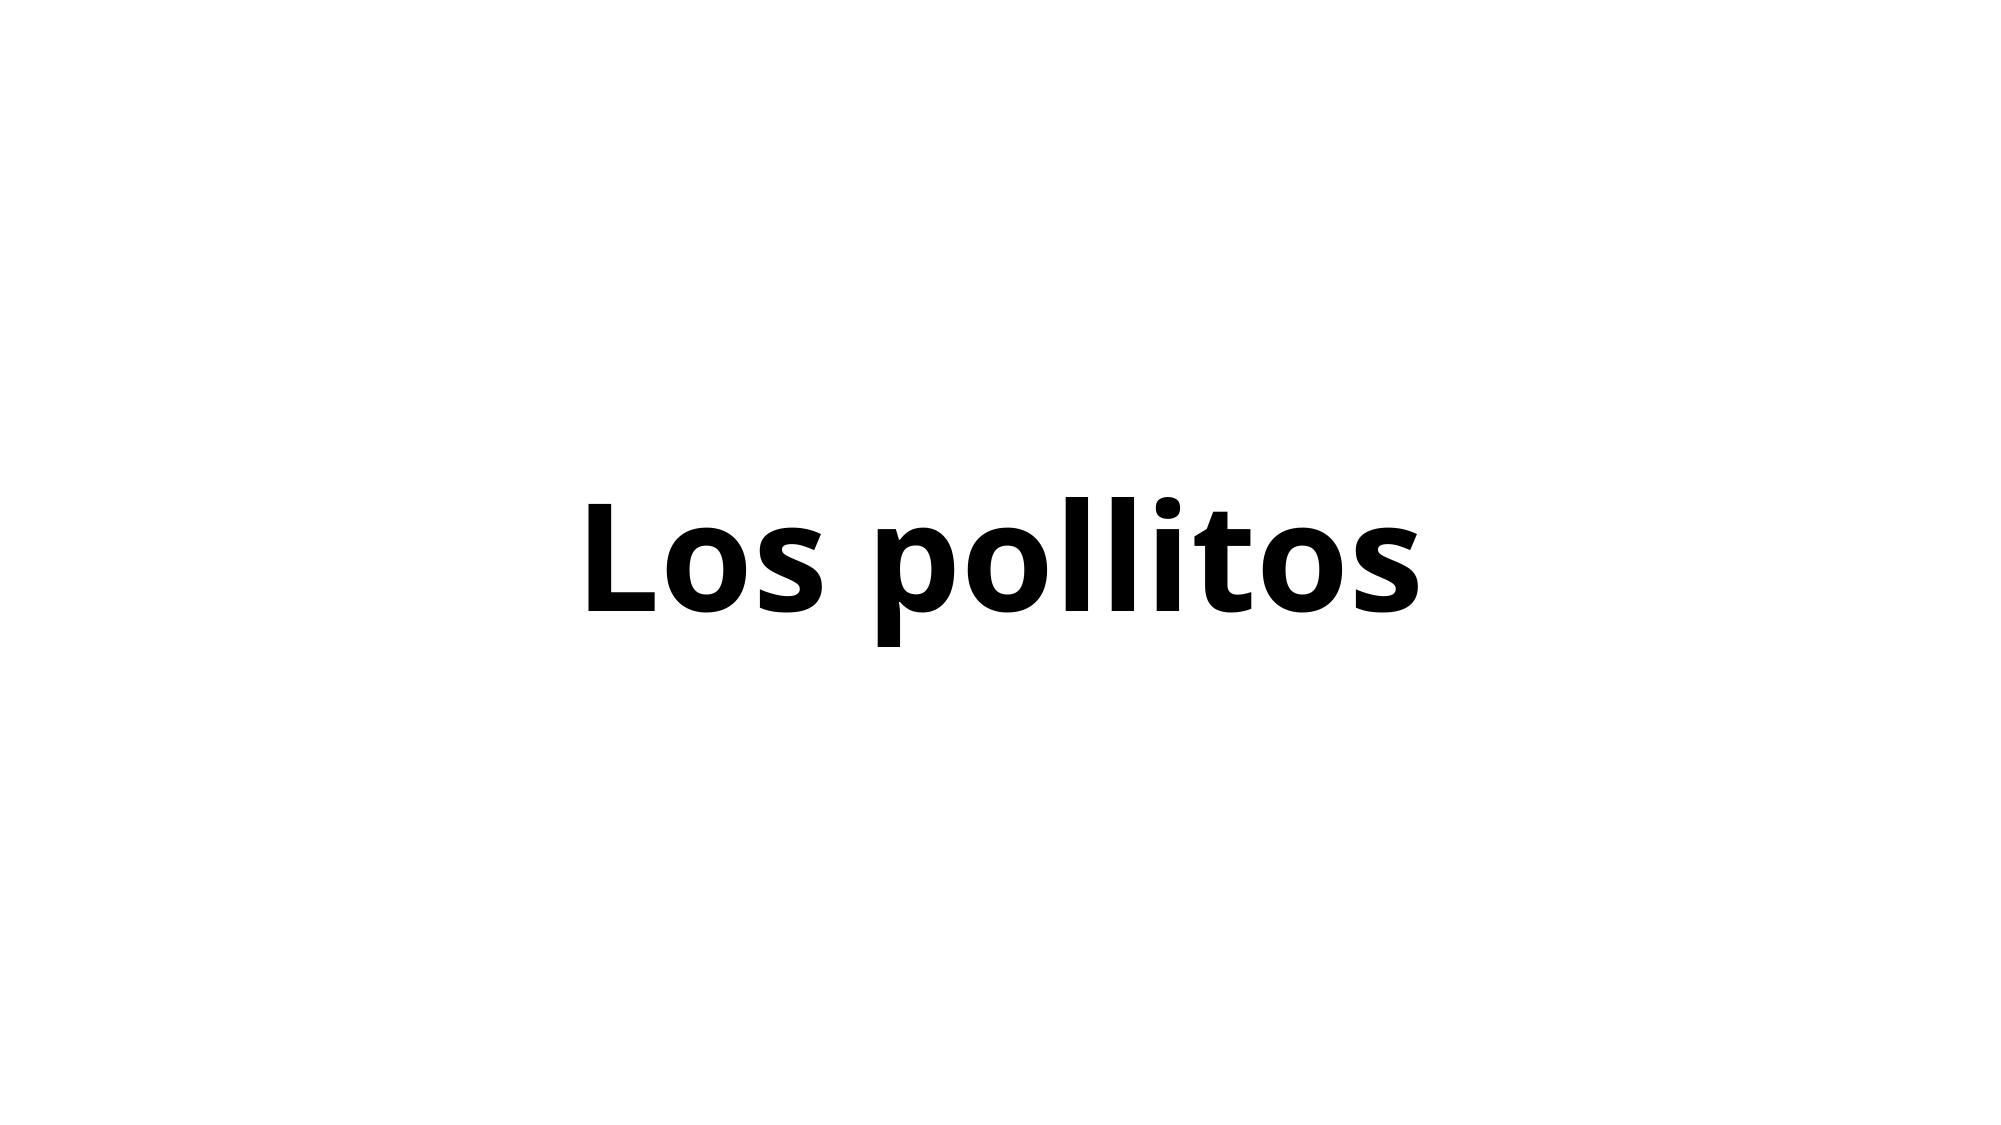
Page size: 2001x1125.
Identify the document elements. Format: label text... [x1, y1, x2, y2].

title Los pollitos [137, 453, 1863, 672]
